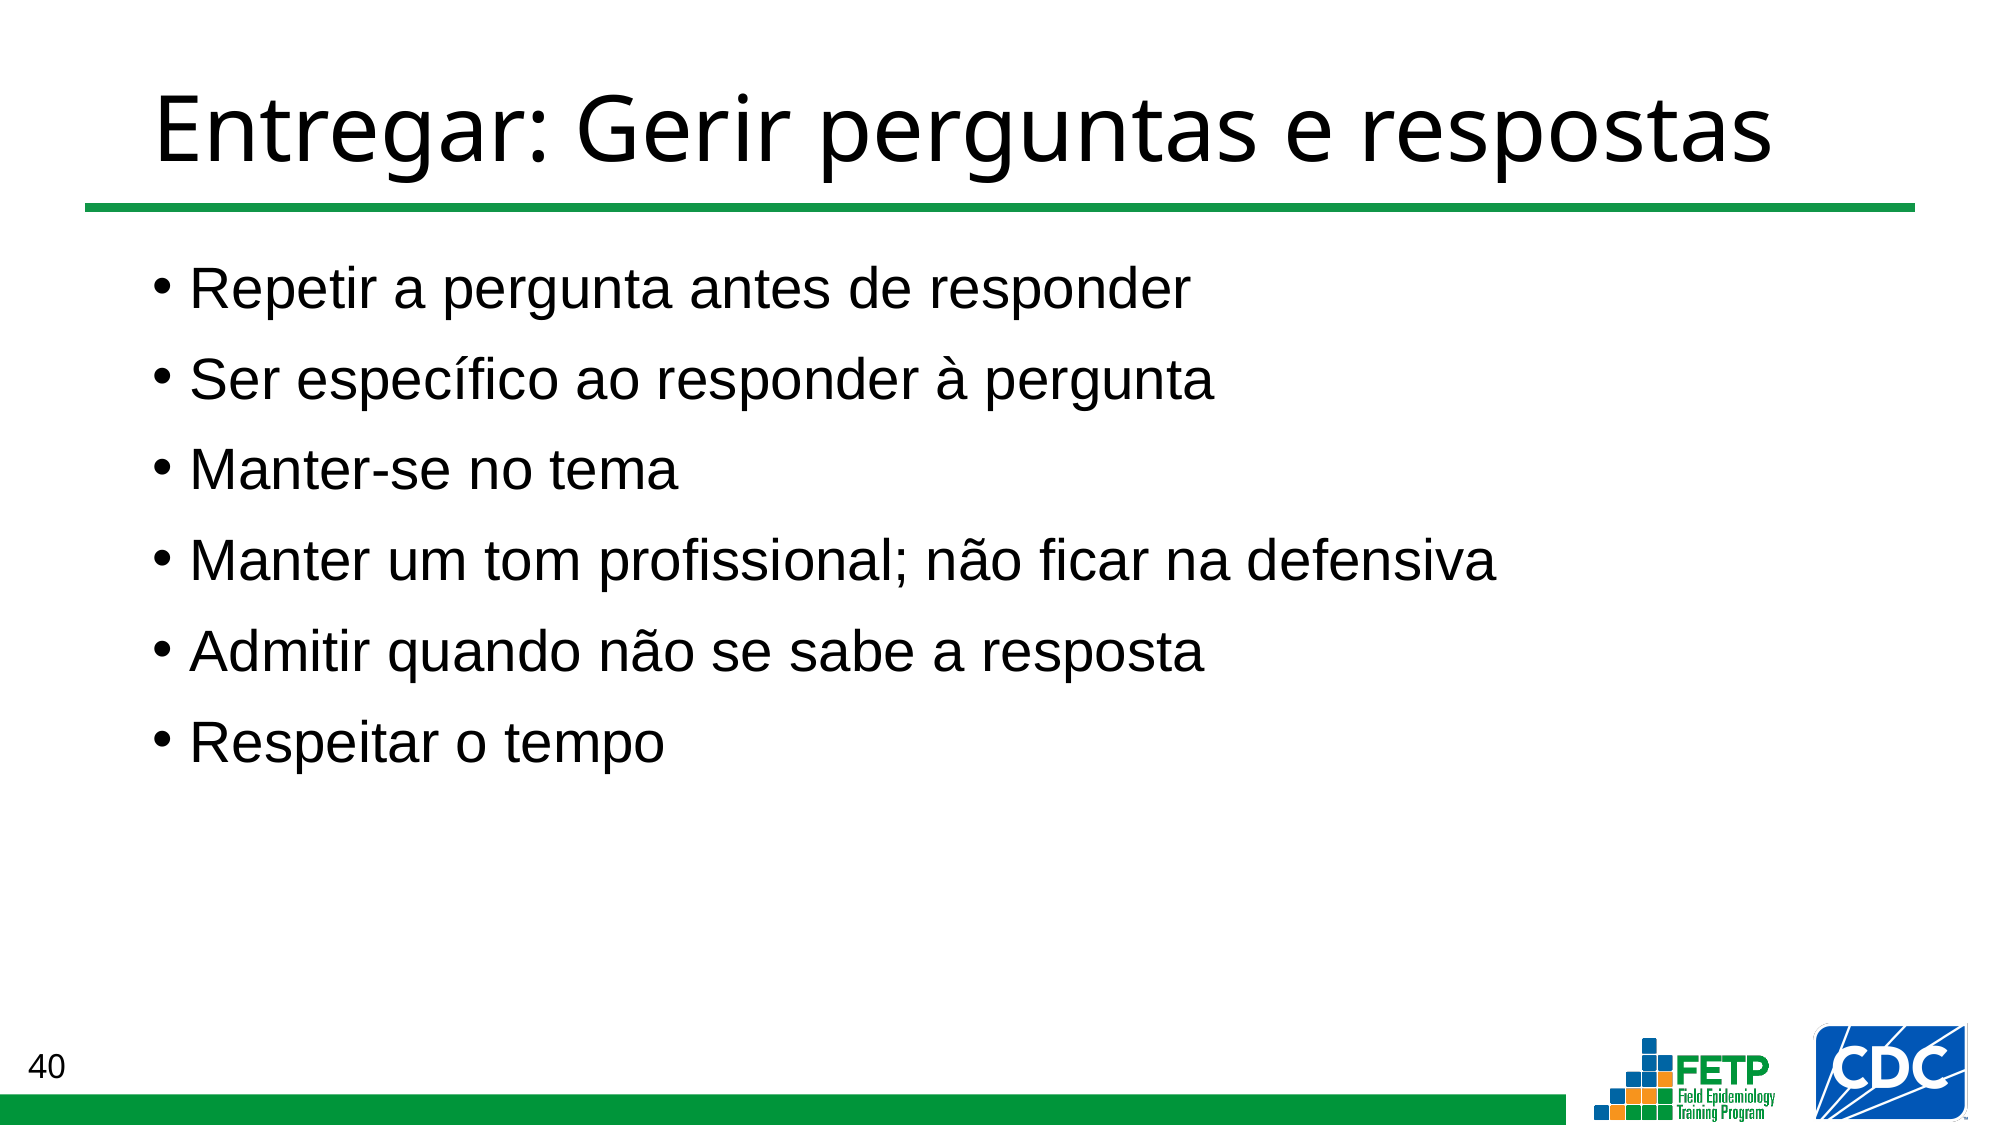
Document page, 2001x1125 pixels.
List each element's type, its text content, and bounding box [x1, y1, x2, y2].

list Repetir a pergunta antes de responder Ser específico ao responder à pergunta Manter-se no tema Manter um tom profissional; não ficar na defensiva Admitir quando não se sabe a resposta Respeitar o tempo [137, 242, 1863, 1004]
picture [1813, 1023, 1968, 1122]
picture [1594, 1038, 1775, 1122]
title Entregar: Gerir perguntas e respostas [137, 75, 1863, 207]
